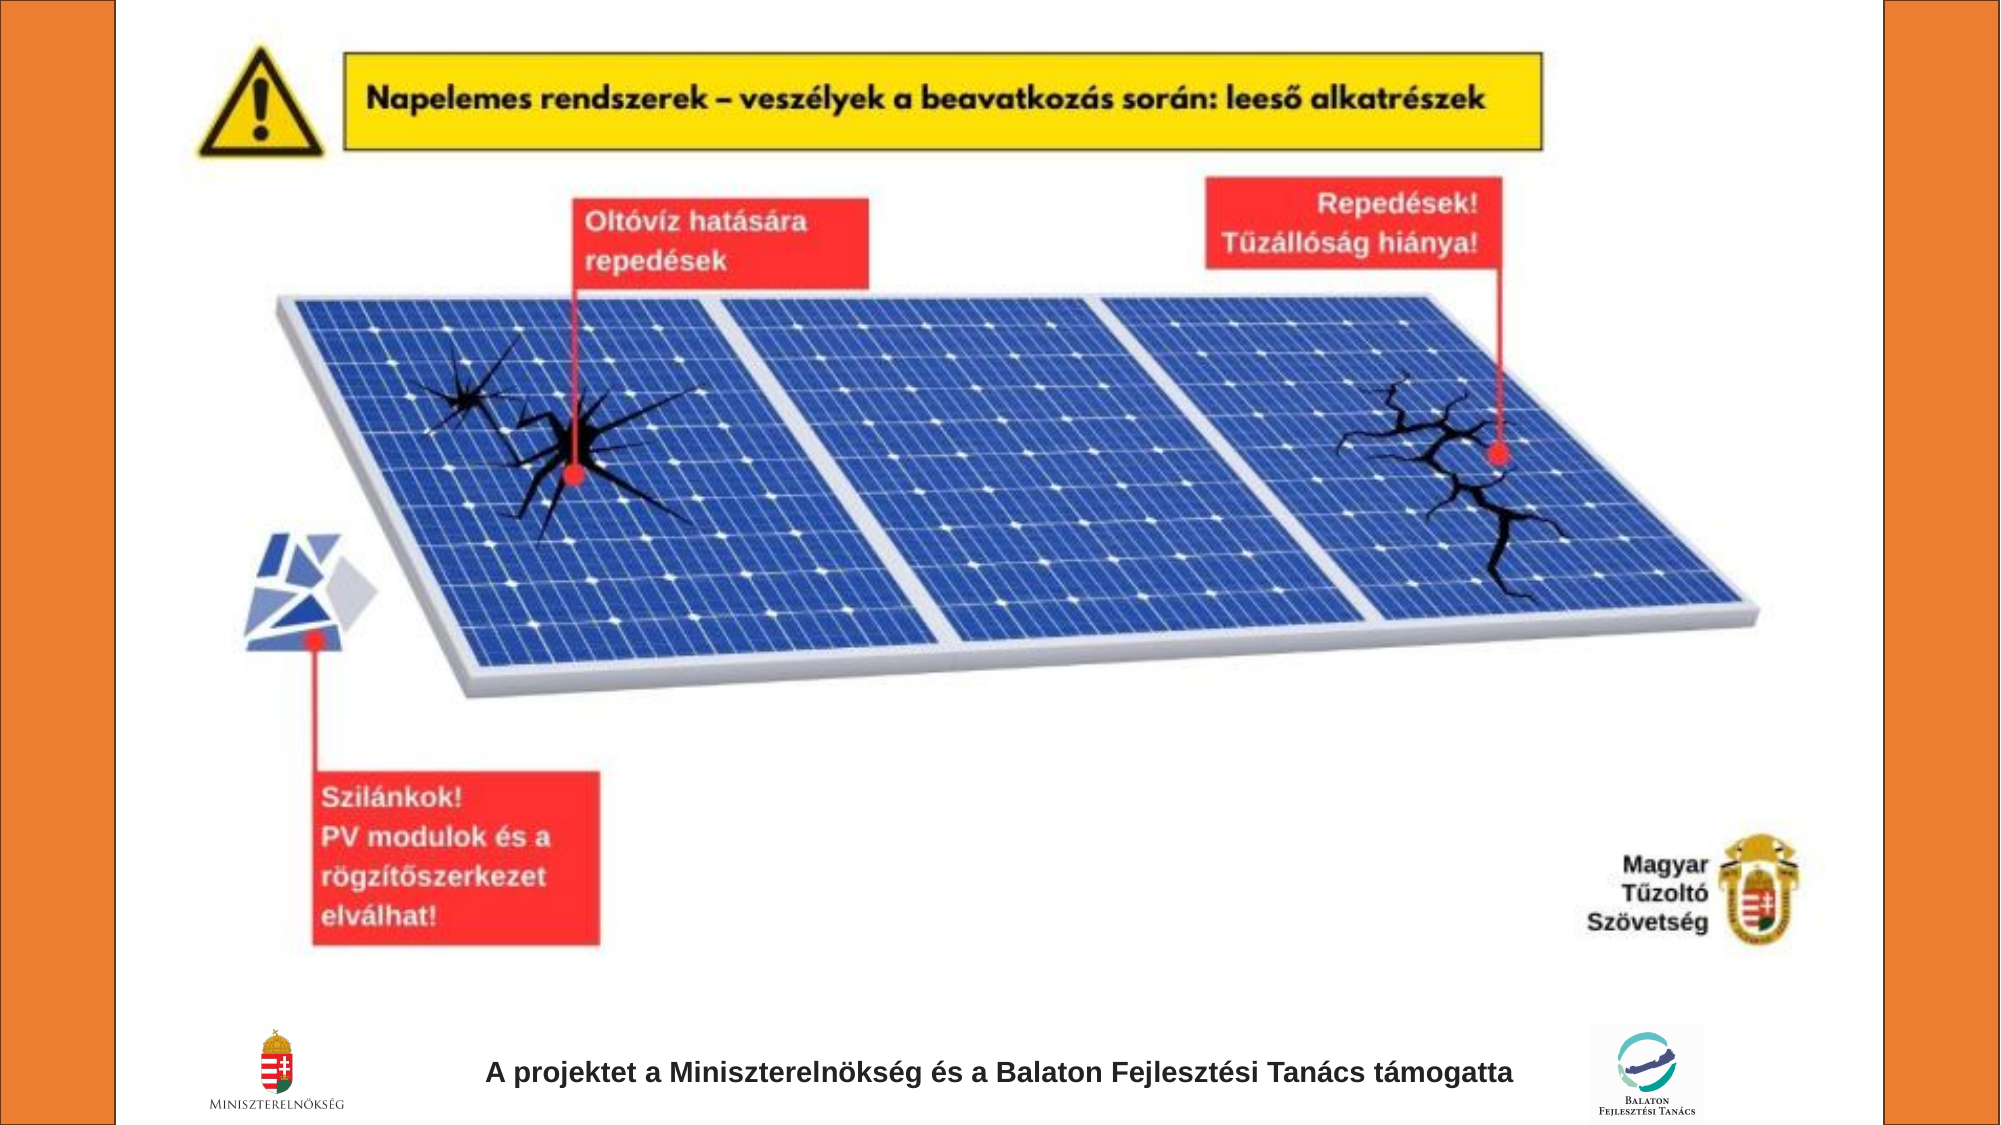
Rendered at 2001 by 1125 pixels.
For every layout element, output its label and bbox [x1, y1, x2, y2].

picture [1590, 1023, 1704, 1125]
picture [201, 1018, 353, 1119]
picture [148, 17, 1826, 975]
